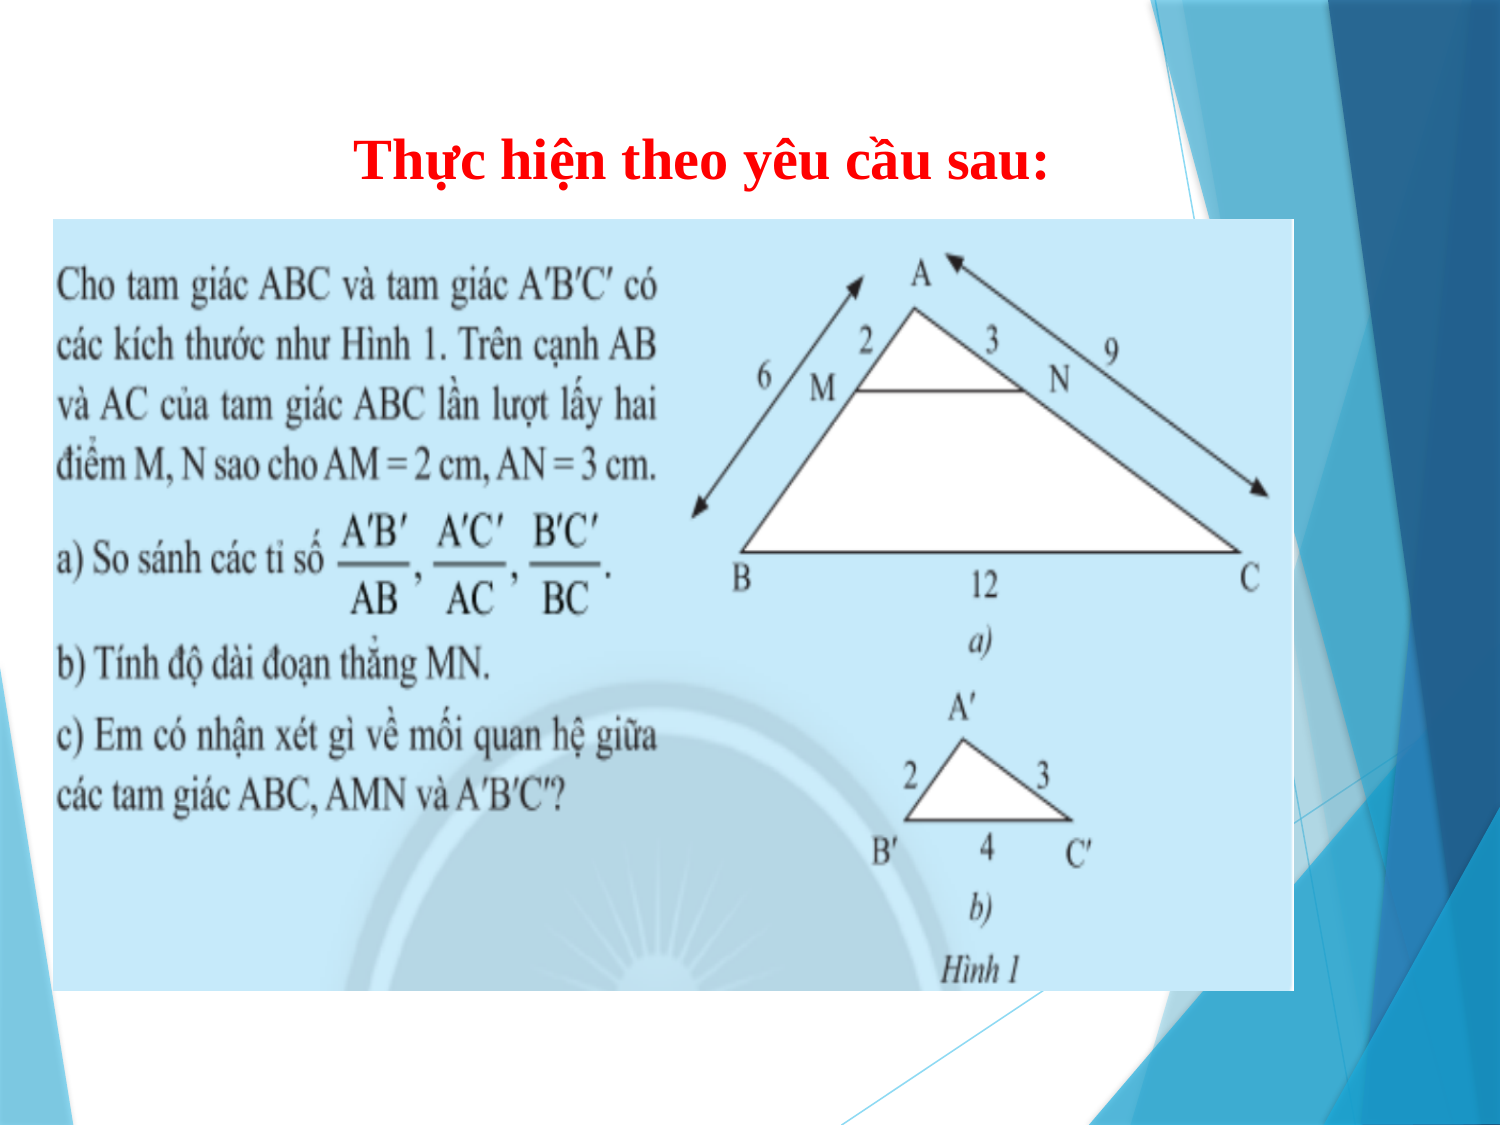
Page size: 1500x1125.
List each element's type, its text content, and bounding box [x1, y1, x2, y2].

text_box Thực hiện theo yêu cầu sau: [242, 113, 1164, 199]
picture [52, 219, 1294, 992]
